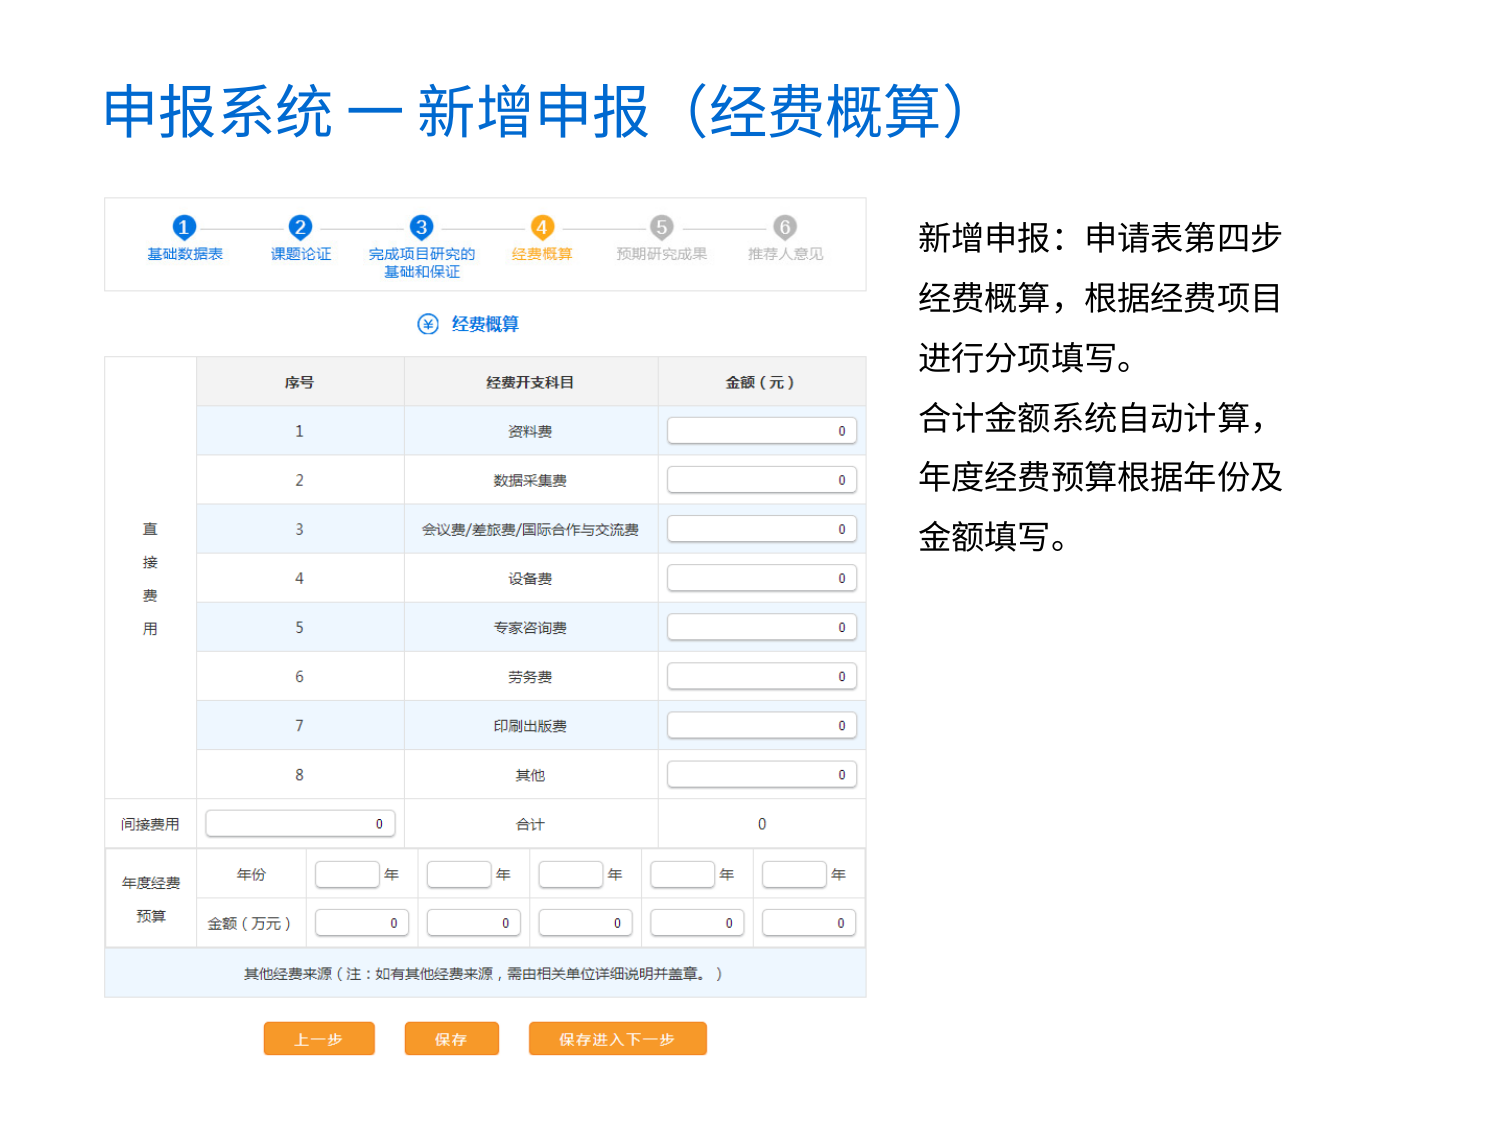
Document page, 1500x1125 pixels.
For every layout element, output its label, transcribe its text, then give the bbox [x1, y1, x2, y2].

text_box 新增申报：申请表第四步经费概算，根据经费项目进行分项填写。 合计金额系统自动计算，年度经费预算根据年份及金额填写。 [903, 189, 1329, 564]
picture [100, 189, 875, 1074]
text_box 申报系统 一 新增申报（经费概算） [86, 67, 1016, 153]
